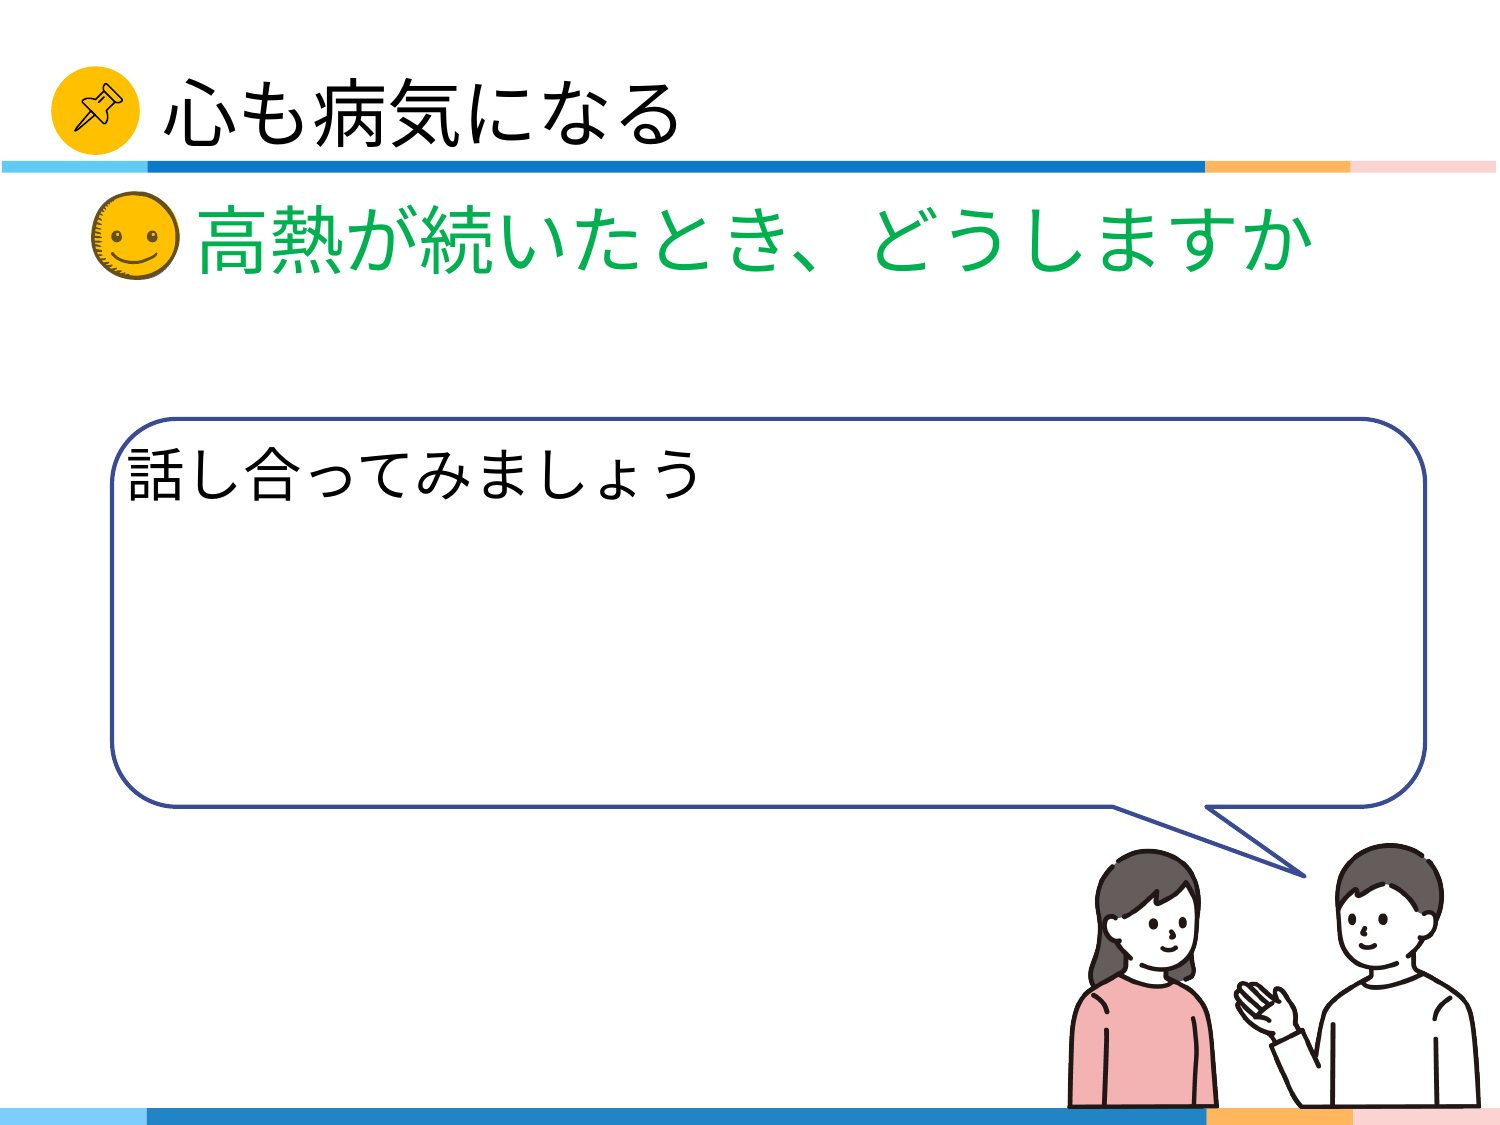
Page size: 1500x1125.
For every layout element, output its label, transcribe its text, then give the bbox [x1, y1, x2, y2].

text_box 話し合ってみましょう [109, 416, 1428, 841]
title 心も病気になる [147, 41, 1500, 172]
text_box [90, 191, 180, 281]
text_box 高熱が続いたとき、どうしますか [179, 185, 1481, 291]
picture [1066, 843, 1481, 1109]
